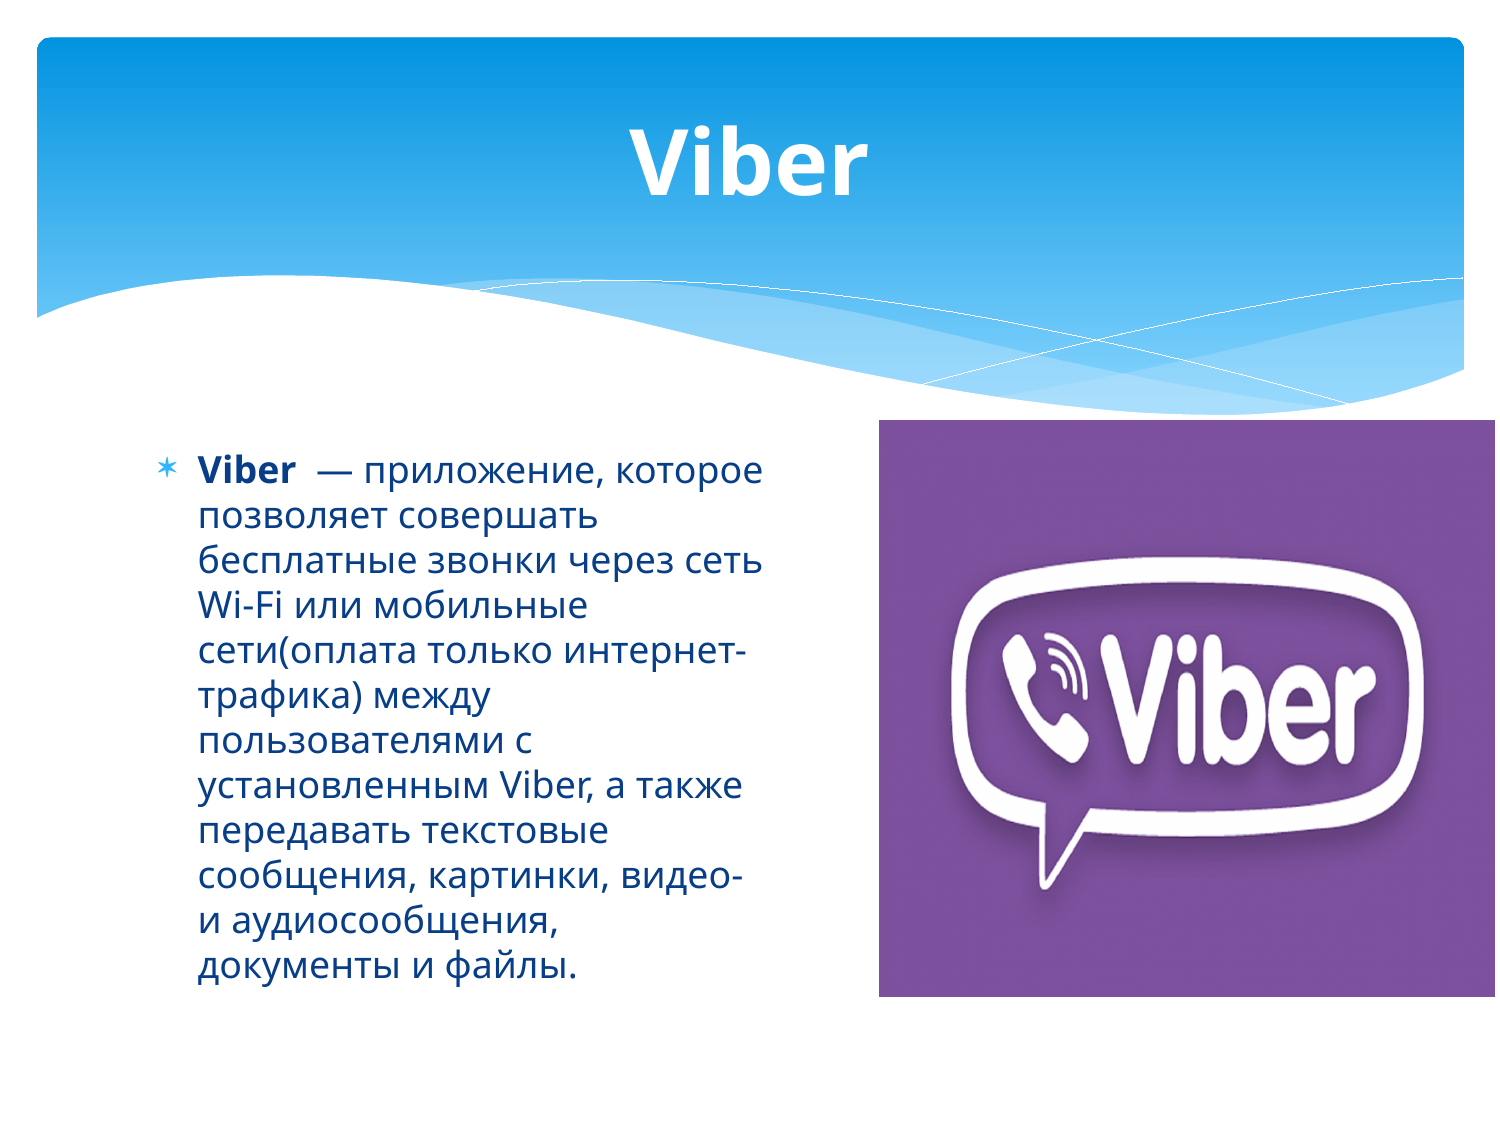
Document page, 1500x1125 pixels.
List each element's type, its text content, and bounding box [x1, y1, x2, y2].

list Viber — приложение, которое позволяет совершать бесплатные звонки через сеть Wi-Fi или мобильные сети(оплата только интернет-трафика) между пользователями с установленным Viber, а также передавать текстовые сообщения, картинки, видео- и аудиосообщения, документы и файлы. [143, 438, 786, 1005]
picture [879, 420, 1495, 997]
title Viber [75, 55, 1425, 261]
